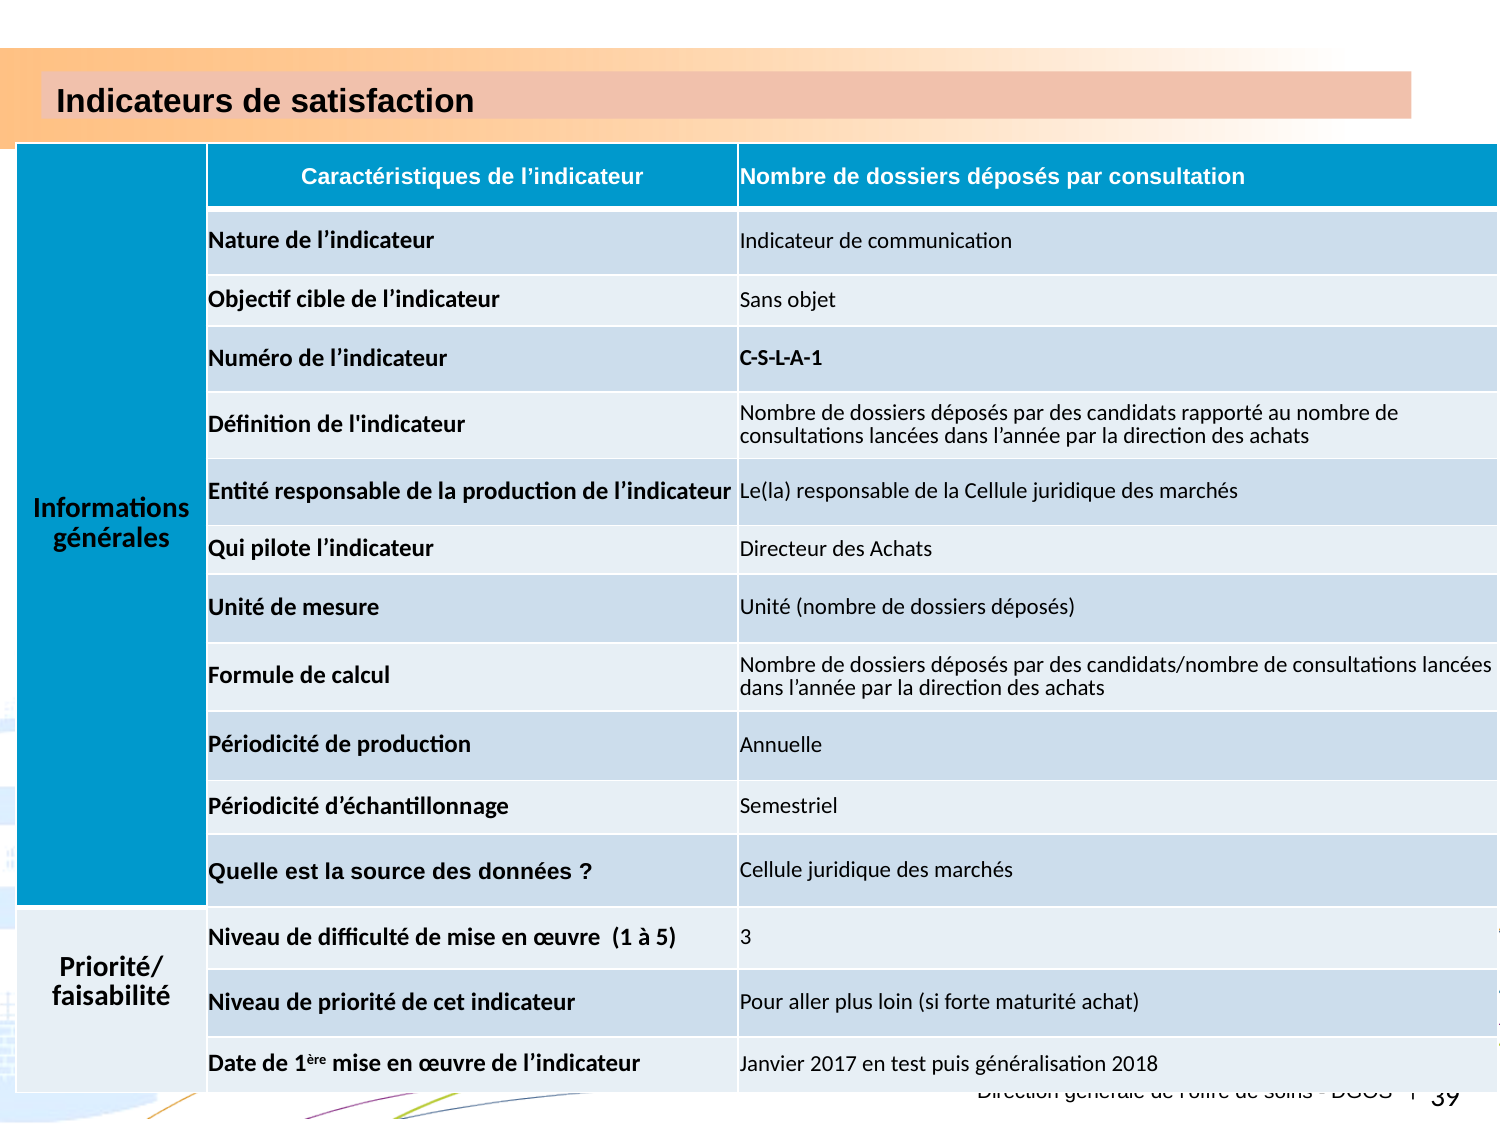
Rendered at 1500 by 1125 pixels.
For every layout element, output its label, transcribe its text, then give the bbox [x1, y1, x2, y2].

table_cell Qui pilote l’indicateur [208, 526, 737, 573]
table_cell Niveau de difficulté de mise en œuvre (1 à 5) [208, 908, 737, 968]
picture [1365, 1093, 1375, 1097]
table_cell Entité responsable de la production de l’indicateur [208, 459, 737, 525]
table_cell 3 [739, 908, 1497, 968]
table_cell Annuelle [739, 712, 1497, 780]
table_cell Niveau de priorité de cet indicateur [208, 970, 737, 1036]
table_cell C-S-L-A-1 [739, 327, 1497, 391]
table_cell Objectif cible de l’indicateur [208, 276, 737, 325]
table_cell Directeur des Achats [739, 526, 1497, 573]
table_cell Périodicité d’échantillonnage [208, 781, 737, 833]
table_cell Nombre de dossiers déposés par des candidats/nombre de consultations lancées dans l’année par la direction des achats [739, 644, 1497, 710]
table_cell Indicateur de communication [739, 212, 1497, 274]
table_cell Janvier 2017 en test puis généralisation 2018 [739, 1038, 1497, 1092]
table_cell Numéro de l’indicateur [208, 327, 737, 391]
table_cell Sans objet [739, 276, 1497, 325]
table_header Caractéristiques de l’indicateur [208, 144, 737, 206]
table_header Nombre de dossiers déposés par consultation [739, 144, 1497, 206]
picture [164, 827, 1500, 1119]
table_cell Date de 1ère mise en œuvre de l’indicateur [208, 1038, 737, 1092]
table_cell Périodicité de production [208, 712, 737, 780]
table_cell Semestriel [739, 781, 1497, 833]
table_cell Nombre de dossiers déposés par des candidats rapporté au nombre de consultations lancées dans l’année par la direction des achats [739, 393, 1497, 458]
table_cell Pour aller plus loin (si forte maturité achat) [739, 970, 1497, 1036]
table_cell Unité (nombre de dossiers déposés) [739, 575, 1497, 642]
table_cell Formule de calcul [208, 644, 737, 710]
table_cell Le(la) responsable de la Cellule juridique des marchés [739, 459, 1497, 525]
table_cell Unité de mesure [208, 575, 737, 642]
table_header Informations générales [17, 144, 206, 905]
text_box Indicateurs de satisfaction [41, 71, 1412, 119]
table_cell Quelle est la source des données ? [208, 835, 737, 906]
table_cell Priorité/ faisabilité [17, 910, 206, 1092]
table_cell Nature de l’indicateur [208, 212, 737, 274]
table_cell Cellule juridique des marchés [739, 835, 1497, 906]
slide_number 39 [1430, 1093, 1463, 1103]
table_cell Définition de l'indicateur [208, 393, 737, 458]
picture [1349, 1093, 1359, 1097]
